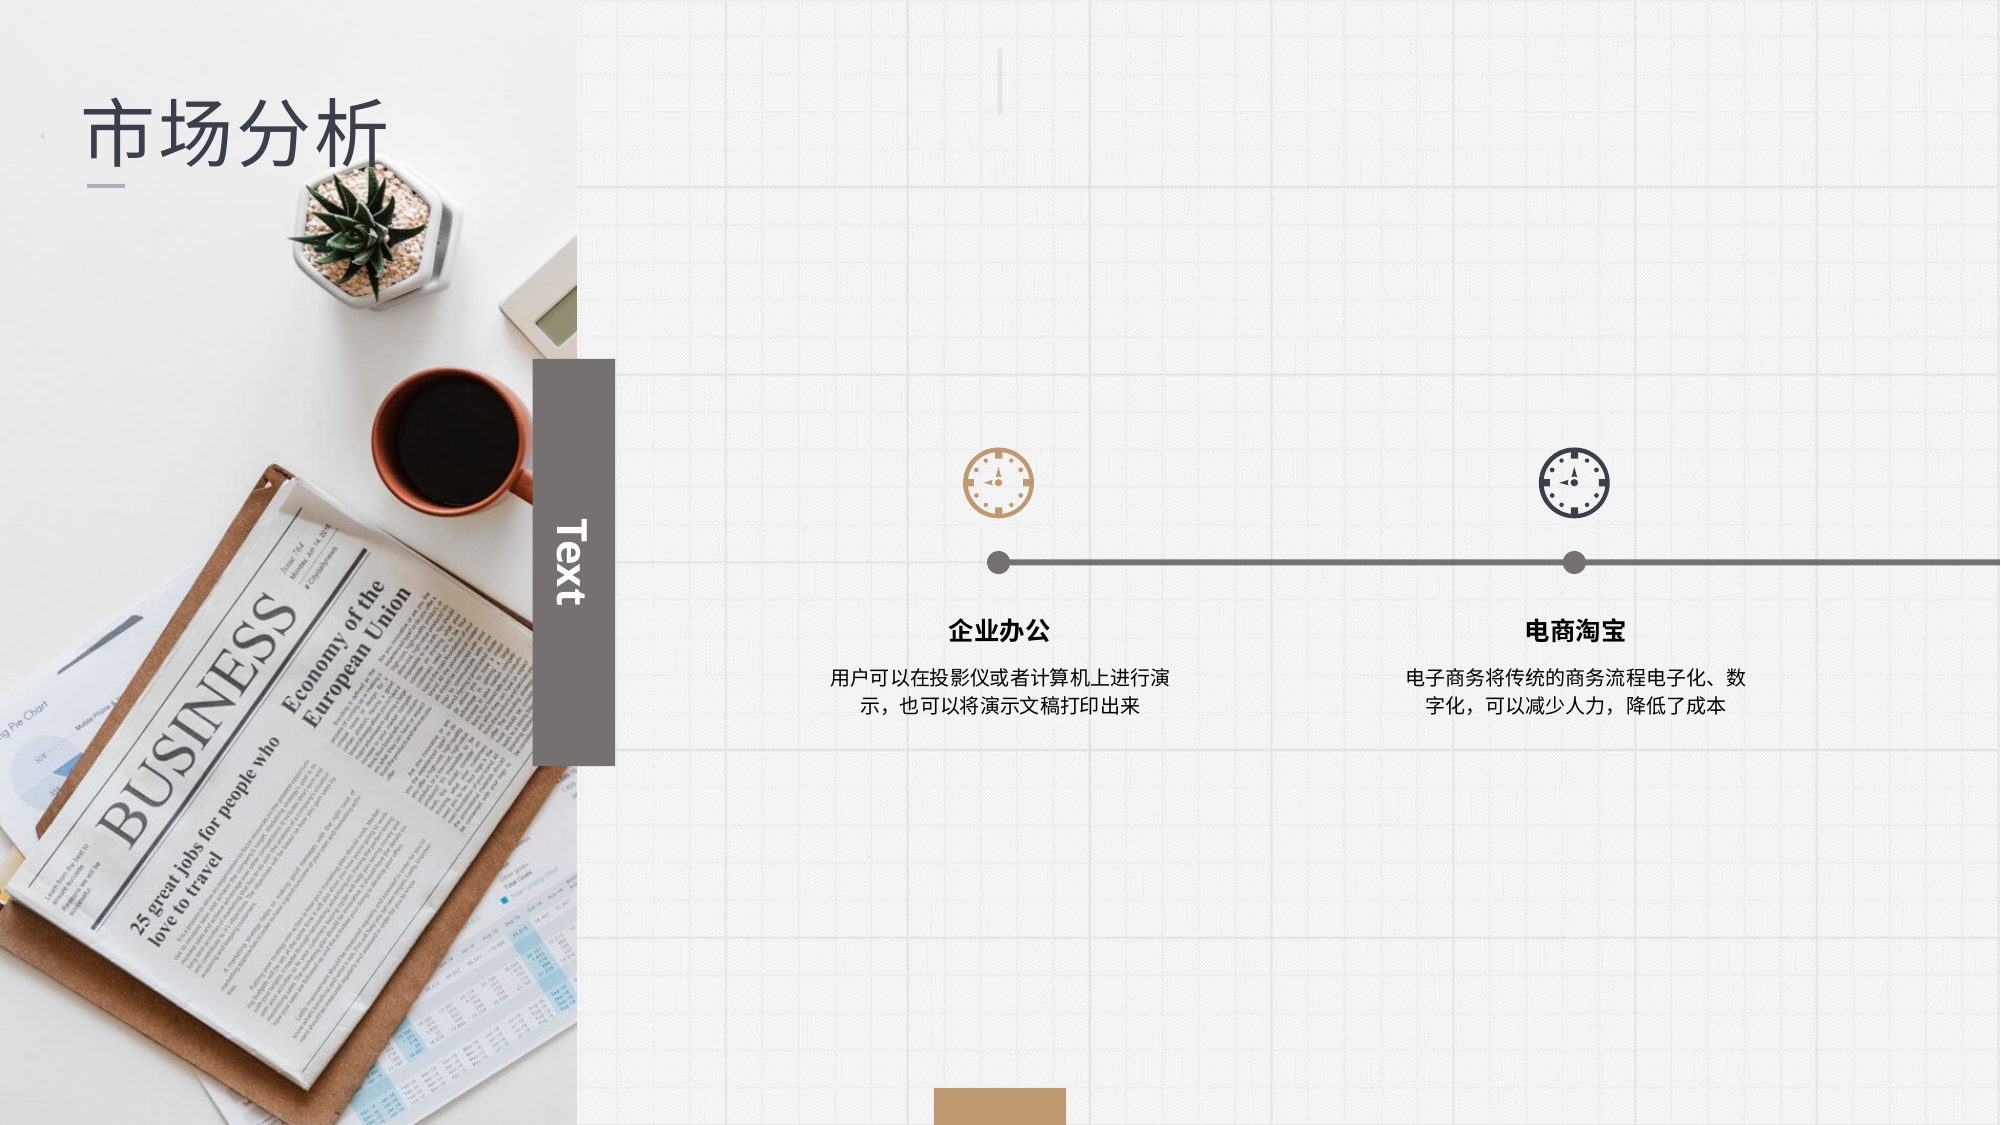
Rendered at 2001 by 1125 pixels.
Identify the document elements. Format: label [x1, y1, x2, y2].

text_box [0, 0, 2000, 1125]
